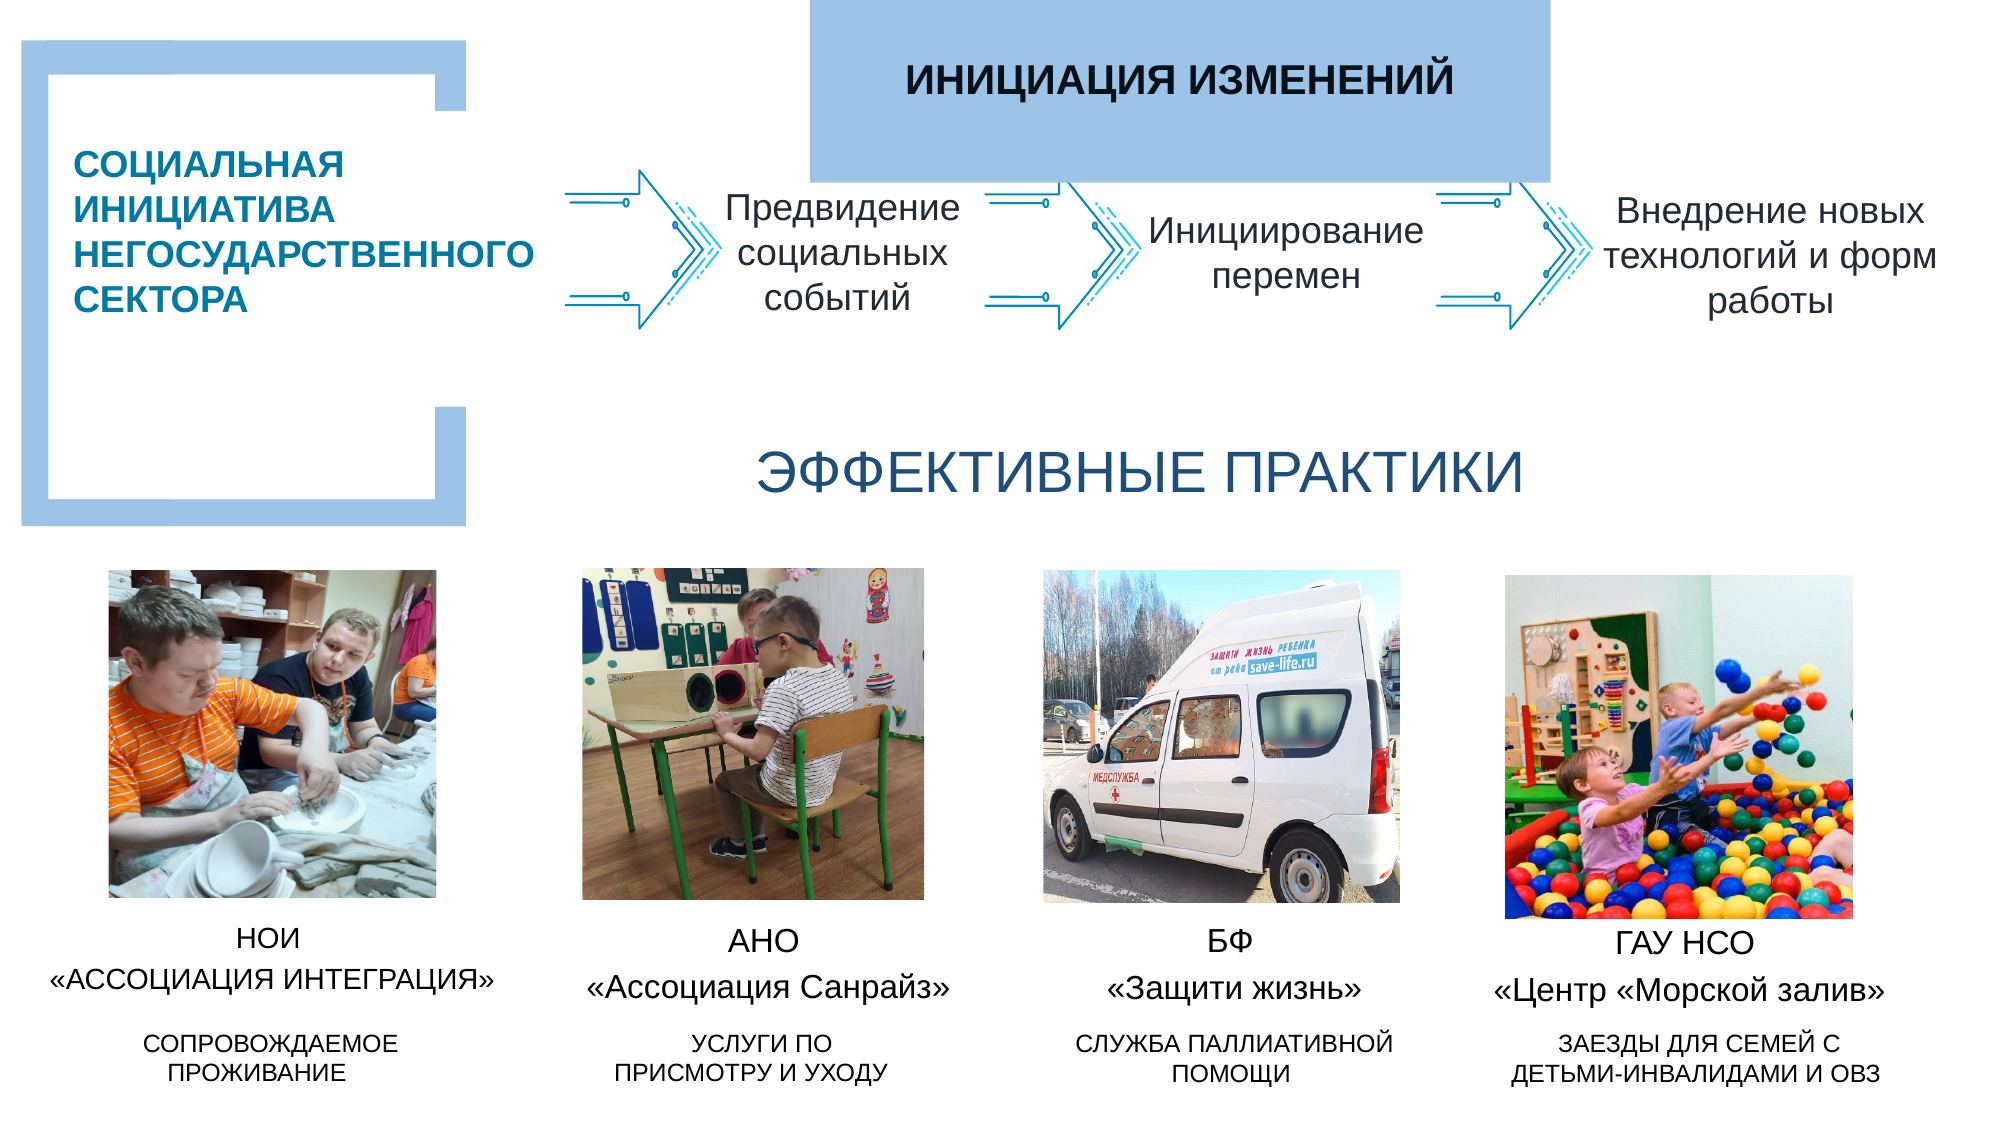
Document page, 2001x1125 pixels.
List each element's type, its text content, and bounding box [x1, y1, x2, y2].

text_box [1042, 570, 1401, 903]
text_box АНО «Ассоциация Санрайз» [540, 911, 997, 1007]
text_box НОИ «АССОЦИАЦИЯ ИНТЕГРАЦИЯ» [28, 911, 517, 1006]
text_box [565, 170, 1969, 331]
text_box ЗАЕЗДЫ ДЛЯ СЕМЕЙ С ДЕТЬМИ-ИНВАЛИДАМИ И ОВЗ [1492, 1030, 1907, 1085]
picture [108, 570, 437, 898]
picture [582, 568, 925, 901]
text_box СОЦИАЛЬНАЯ ИНИЦИАТИВА НЕГОСУДАРСТВЕННОГО СЕКТОРА [466, 133, 555, 328]
picture [1505, 575, 1853, 919]
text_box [21, 40, 466, 527]
text_box ЭФФЕКТИВНЫЕ ПРАКТИКИ [657, 426, 1625, 545]
text_box СОПРОВОЖДАЕМОЕ ПРОЖИВАНИЕ [108, 1019, 434, 1095]
text_box БФ «Защити жизнь» [1072, 912, 1398, 1012]
text_box УСЛУГИ ПО ПРИСМОТРУ И УХОДУ [599, 1019, 925, 1095]
text_box СЛУЖБА ПАЛЛИАТИВНОЙ ПОМОЩИ [1053, 1030, 1416, 1085]
title ИНИЦИАЦИЯ ИЗМЕНЕНИЙ [809, 0, 1551, 170]
text_box ГАУ НСО «Центр «Морской залив» [1472, 914, 1907, 1014]
